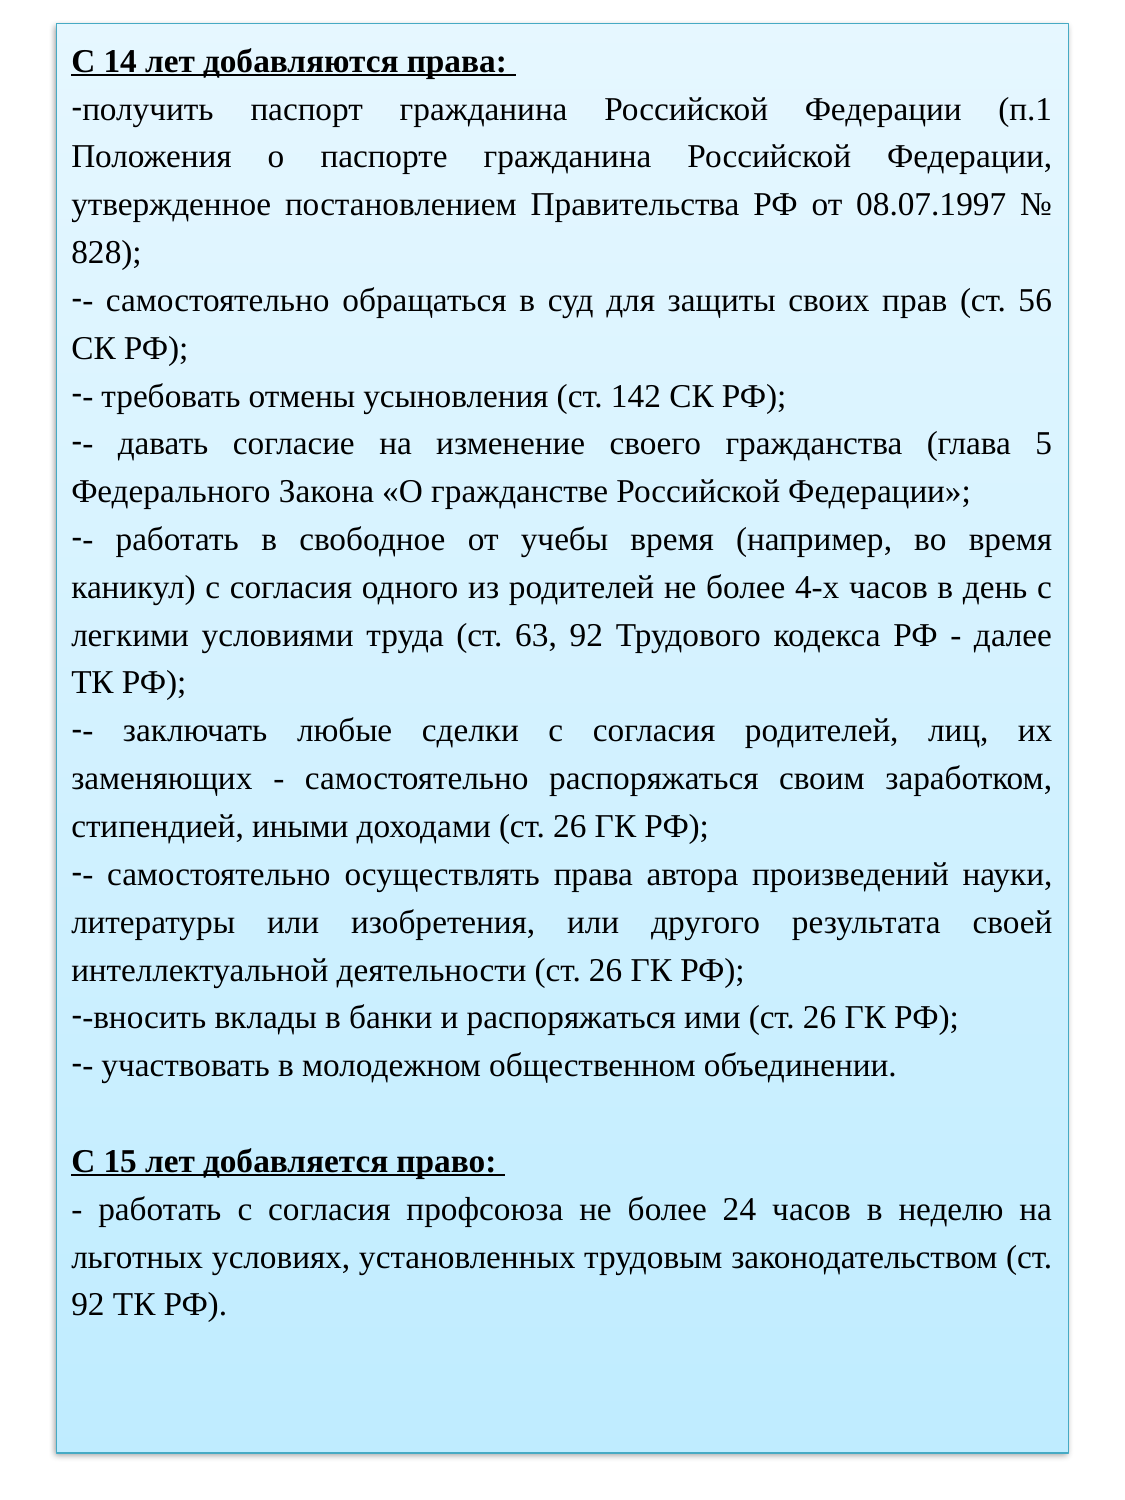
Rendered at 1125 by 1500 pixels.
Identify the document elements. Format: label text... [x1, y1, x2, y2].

list С 14 лет добавляются права: получить паспорт гражданина Российской Федерации (п.1 Положения о паспорте гражданина Российской Федерации, утвержденное постановлением Правительства РФ от 08.07.1997 № 828); - самостоятельно обращаться в суд для защиты своих прав (ст. 56 СК РФ); - требовать отмены усыновления (ст. 142 СК РФ); - давать согласие на изменение своего гражданства (глава 5 Федерального Закона «О гражданстве Российской Федерации»; - работать в свободное от учебы время (например, во время каникул) с согласия одного из родителей не более 4-х часов в день с легкими условиями труда (ст. 63, 92 Трудового кодекса РФ - далее ТК РФ); - заключать любые сделки с согласия родителей, лиц, их заменяющих - самостоятельно распоряжаться своим заработком, стипендией, иными доходами (ст. 26 ГК РФ); - самостоятельно осуществлять права автора произведений науки, литературы или изобретения, или другого результата своей интеллектуальной деятельности (ст. 26 ГК РФ); -вносить вклады в банки и распоряжаться ими (ст. 26 ГК РФ); - участвовать в молодежном общественном объединении. С 15 лет добавляется право: - работать с согласия профсоюза не более 24 часов в неделю на льготных условиях, установленных трудовым законодательством (ст. 92 ТК РФ). [56, 23, 1069, 1454]
